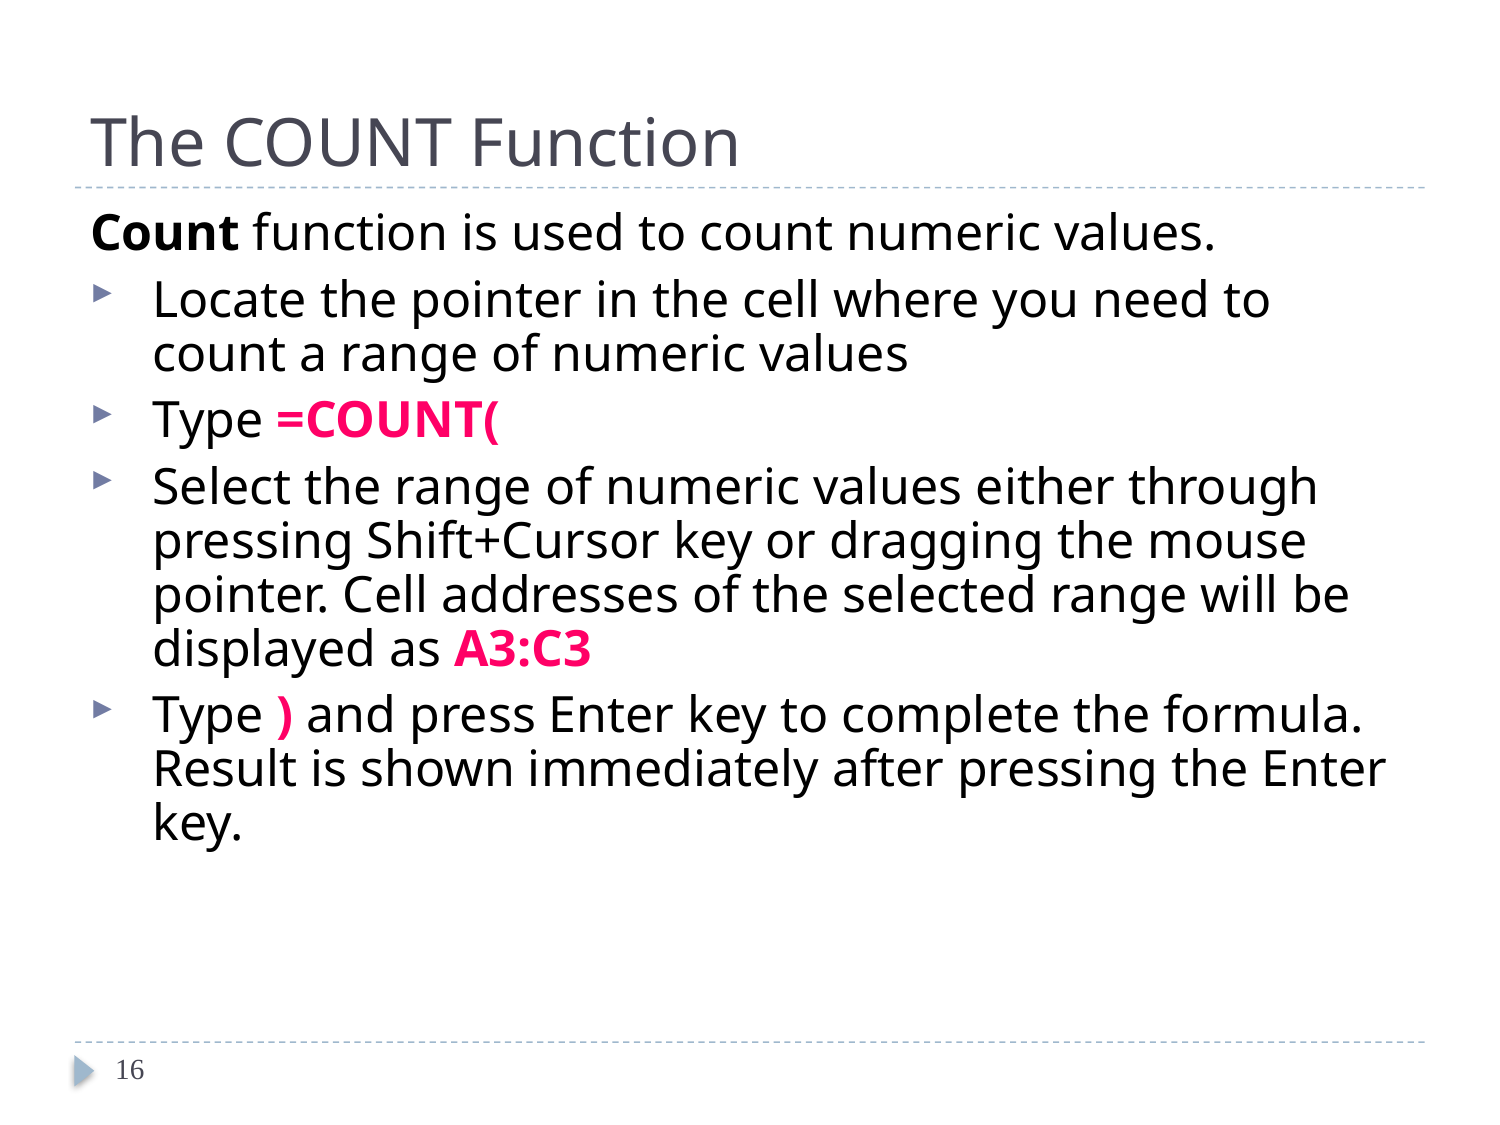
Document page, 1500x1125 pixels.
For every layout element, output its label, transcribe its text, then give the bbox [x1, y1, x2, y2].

title The COUNT Function [74, 24, 1426, 188]
slide_number 16 [100, 1042, 426, 1103]
list Count function is used to count numeric values. Locate the pointer in the cell where you need to count a range of numeric values Type =COUNT( Select the range of numeric values either through pressing Shift+Cursor key or dragging the mouse pointer. Cell addresses of the selected range will be displayed as A3:C3 Type ) and press Enter key to complete the formula. Result is shown immediately after pressing the Enter key. [74, 199, 1426, 1011]
